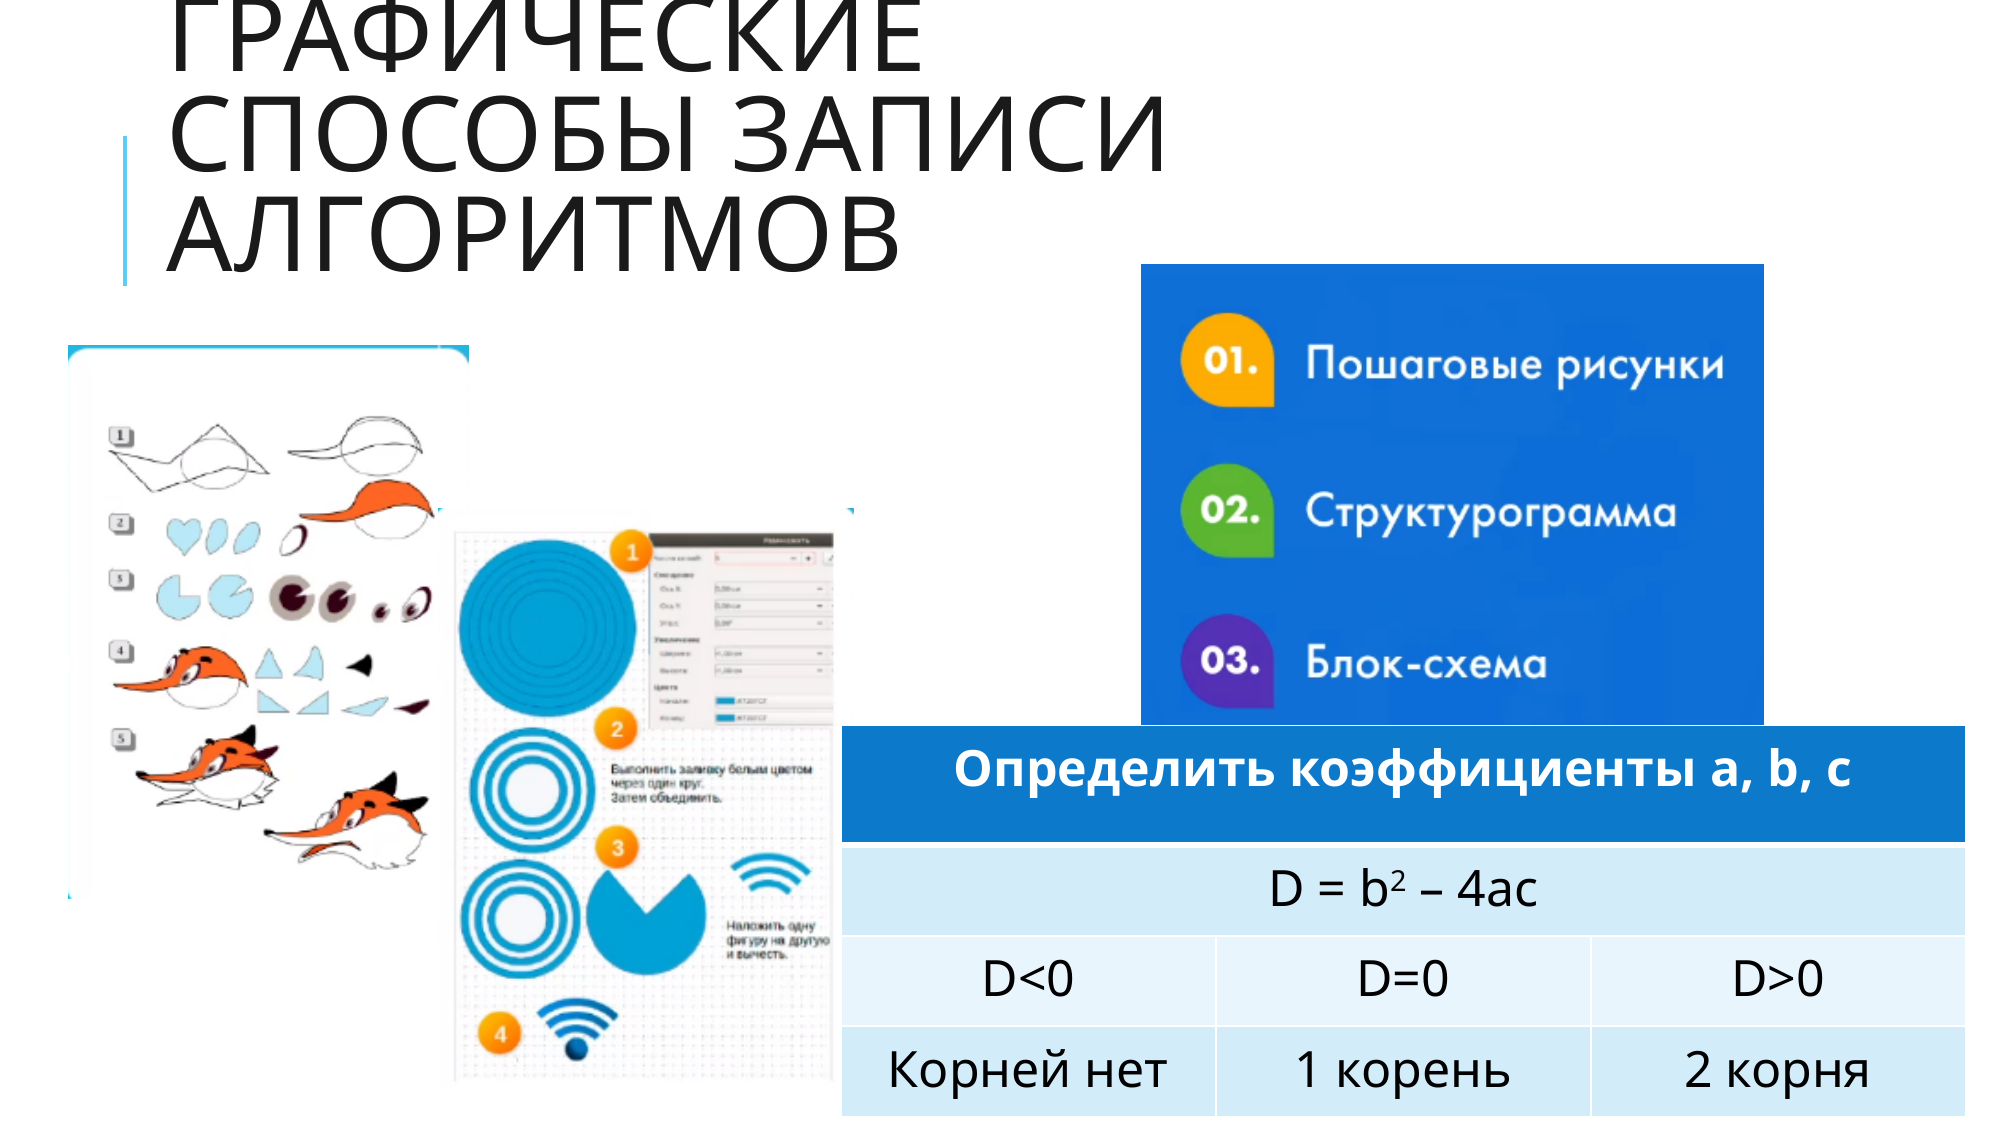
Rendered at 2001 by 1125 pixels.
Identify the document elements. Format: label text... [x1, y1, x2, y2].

table_cell D = b2 – 4ac [860, 848, 1965, 935]
table_cell D>0 [1592, 937, 1965, 1025]
title Графические способы записи алгоритмов [151, 18, 1746, 265]
table_cell 1 корень [1217, 1027, 1590, 1116]
table_cell D=0 [1217, 937, 1590, 1025]
table_cell 2 корня [1592, 1027, 1965, 1116]
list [68, 345, 469, 899]
table_header Определить коэффициенты а, b, с [860, 726, 1965, 842]
table_cell D<0 [860, 937, 1215, 1025]
picture [1141, 263, 1764, 754]
picture [438, 508, 855, 1089]
table_cell Корней нет [842, 1027, 1215, 1116]
